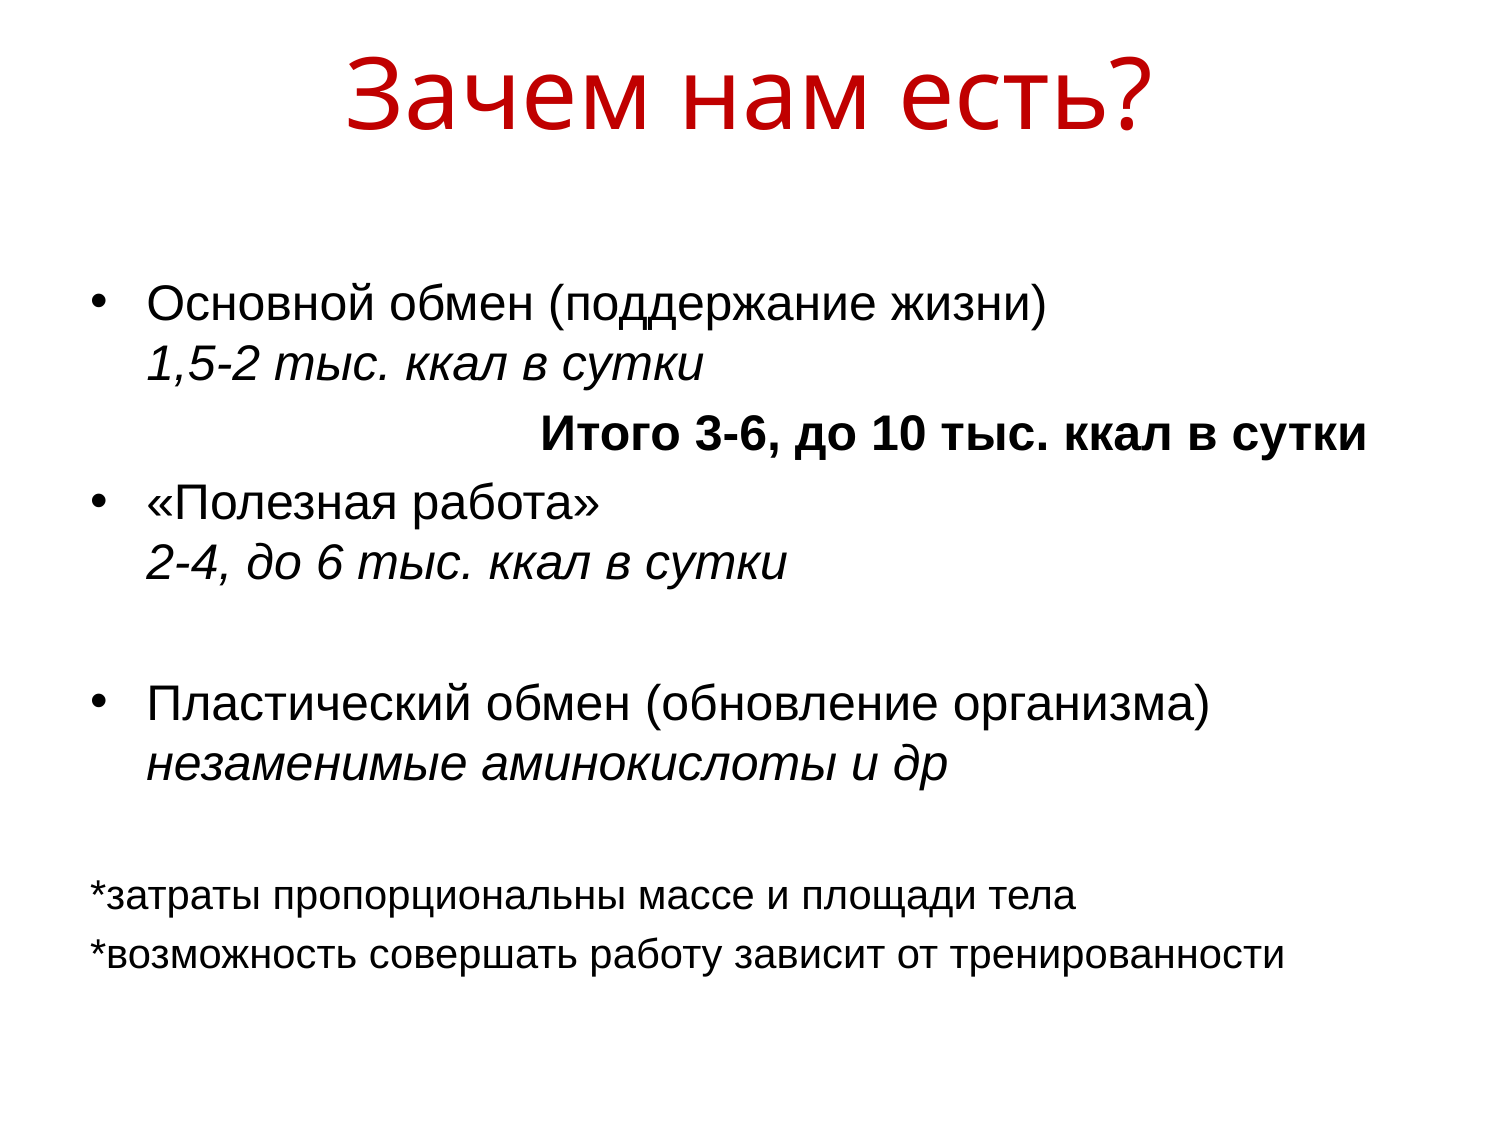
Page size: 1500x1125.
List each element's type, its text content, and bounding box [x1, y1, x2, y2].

title Зачем нам есть? [75, 0, 1425, 183]
list Основной обмен (поддержание жизни) 1,5-2 тыс. ккал в сутки Итого 3-6, до 10 тыс. ккал в сутки «Полезная работа» 2-4, до 6 тыс. ккал в сутки Пластический обмен (обновление организма) незаменимые аминокислоты и др *затраты пропорциональны массе и площади тела *возможность совершать работу зависит от тренированности [75, 262, 1425, 1071]
